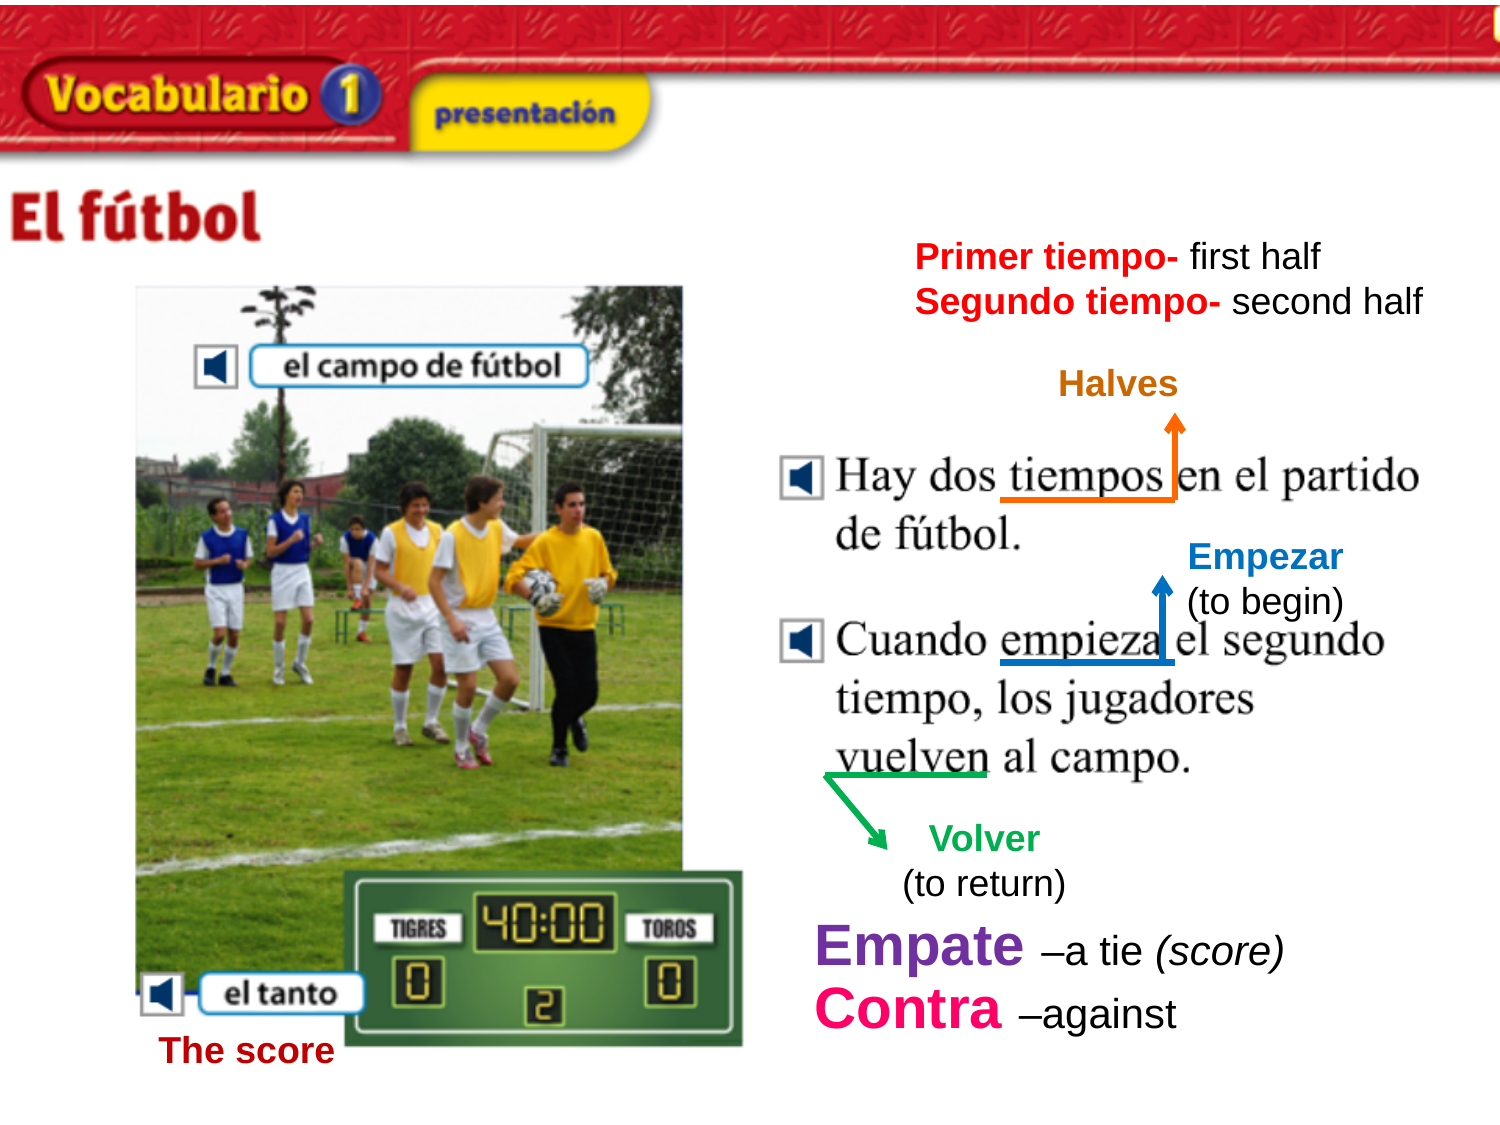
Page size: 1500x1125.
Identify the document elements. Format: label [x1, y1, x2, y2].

picture [0, 0, 1500, 1125]
text_box [824, 774, 888, 851]
